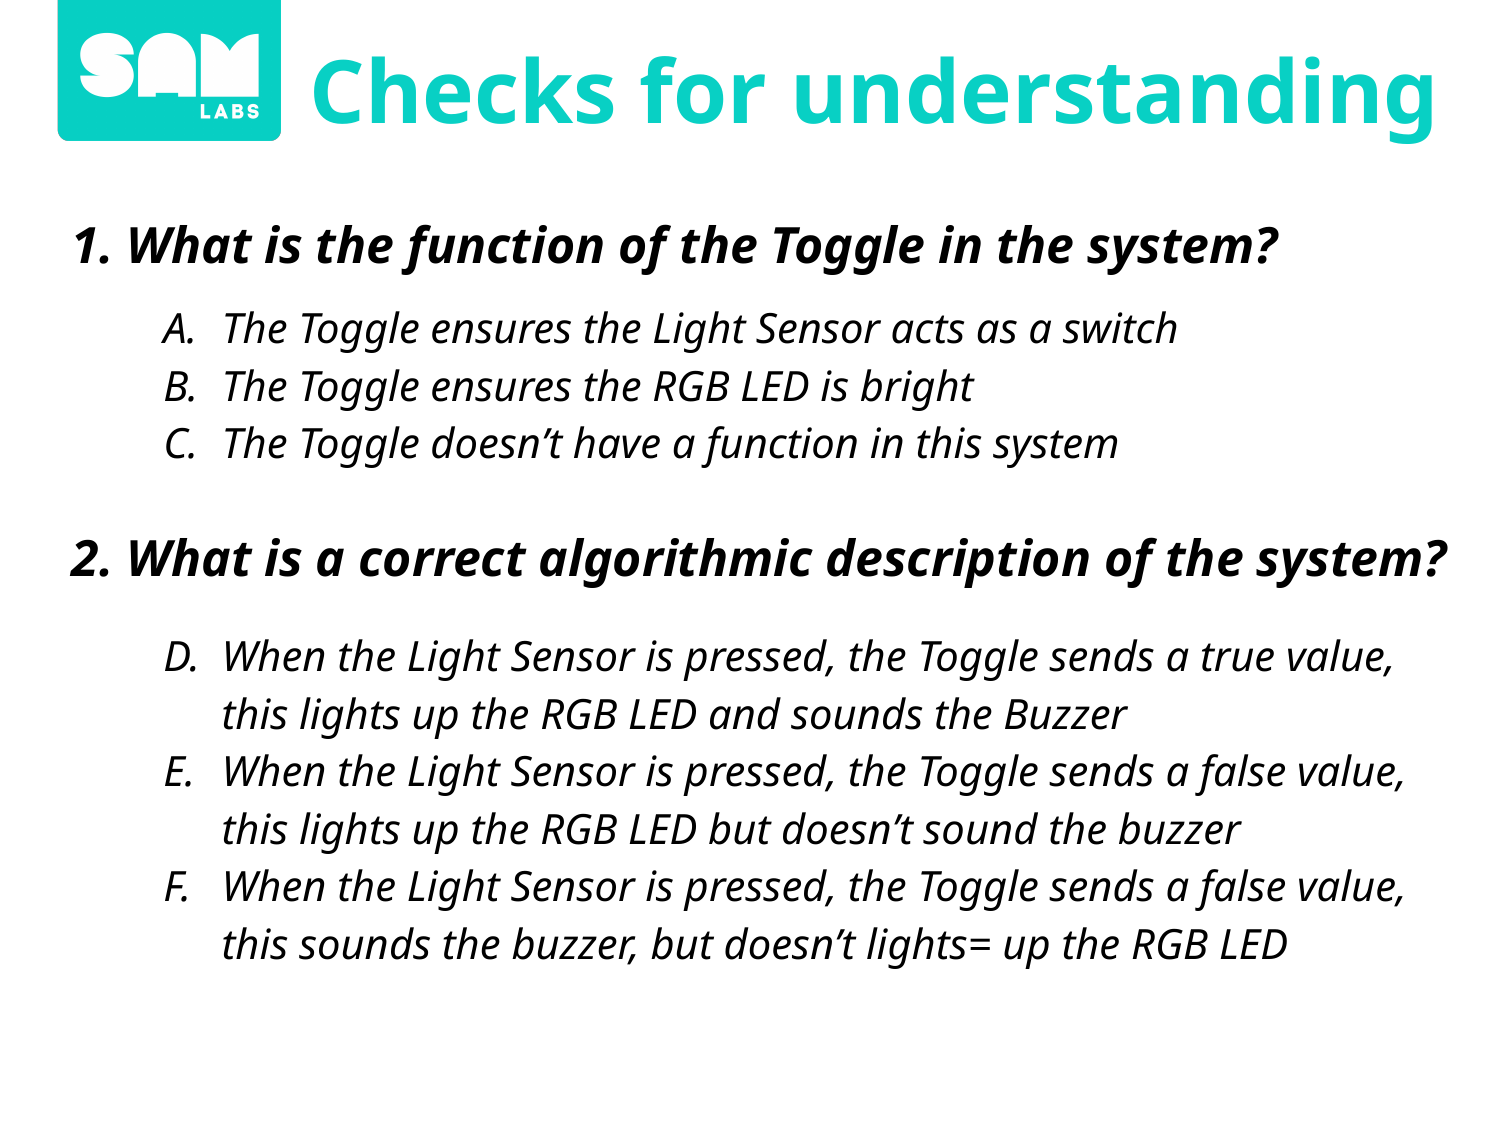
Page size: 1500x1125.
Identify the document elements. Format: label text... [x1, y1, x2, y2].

picture [0, 0, 281, 142]
text_box Checks for understanding [286, 39, 1440, 142]
text_box 1. What is the function of the Toggle in the system? The Toggle ensures the Light Sensor acts as a switch The Toggle ensures the RGB LED is bright The Toggle doesn’t have a function in this system 2. What is a correct algorithmic description of the system? When the Light Sensor is pressed, the Toggle sends a true value, this lights up the RGB LED and sounds the Buzzer When the Light Sensor is pressed, the Toggle sends a false value, this lights up the RGB LED but doesn’t sound the buzzer When the Light Sensor is pressed, the Toggle sends a false value, this sounds the buzzer, but doesn’t lights= up the RGB LED [56, 398, 1485, 1003]
